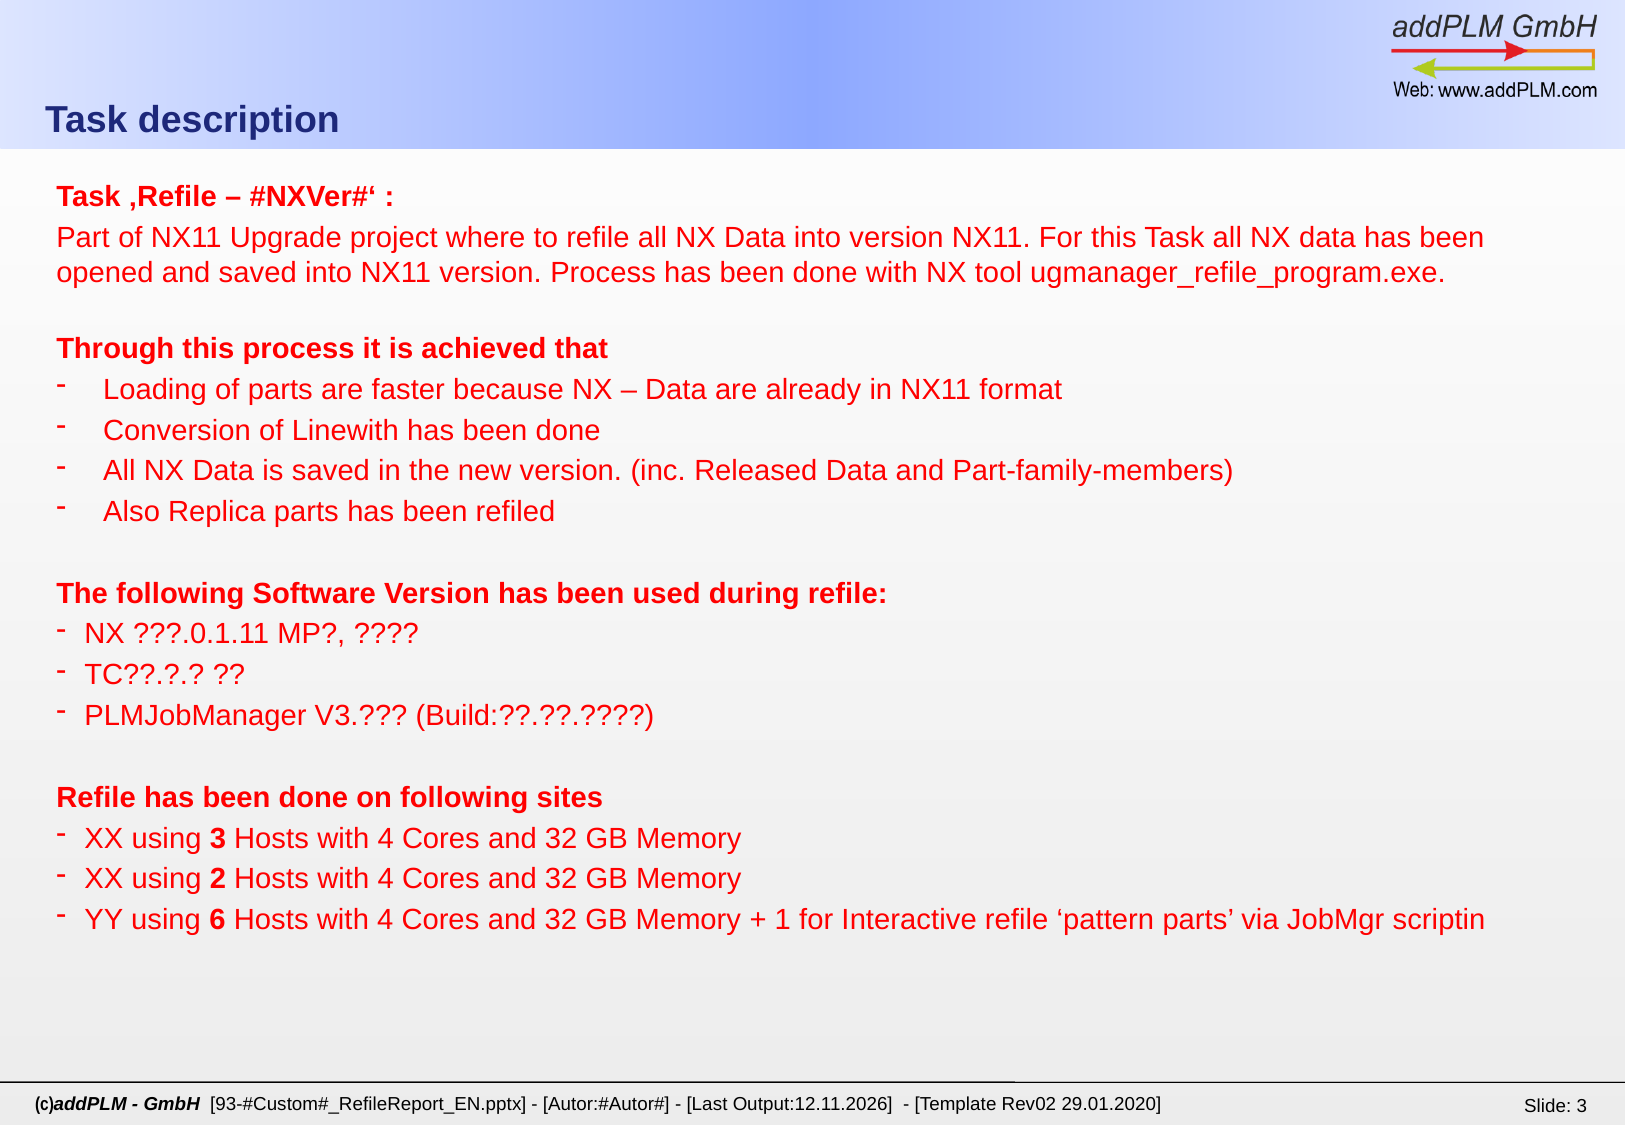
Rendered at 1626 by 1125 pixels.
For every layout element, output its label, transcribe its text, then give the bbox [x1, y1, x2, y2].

list Task ‚Refile – #NXVer#‘ : Part of NX11 Upgrade project where to refile all NX Data into version NX11. For this Task all NX data has been opened and saved into NX11 version. Process has been done with NX tool ugmanager_refile_program.exe. Through this process it is achieved that Loading of parts are faster because NX – Data are already in NX11 format Conversion of Linewith has been done All NX Data is saved in the new version. (inc. Released Data and Part-family-members) Also Replica parts has been refiled The following Software Version has been used during refile: NX ???.0.1.11 MP?, ???? TC??.?.? ?? PLMJobManager V3.??? (Build:??.??.????) Refile has been done on following sites XX using 3 Hosts with 4 Cores and 32 GB Memory XX using 2 Hosts with 4 Cores and 32 GB Memory YY using 6 Hosts with 4 Cores and 32 GB Memory + 1 for Interactive refile ‘pattern parts’ via JobMgr scriptin [41, 170, 1585, 970]
title Task description [45, 67, 1586, 131]
picture [1391, 14, 1597, 97]
